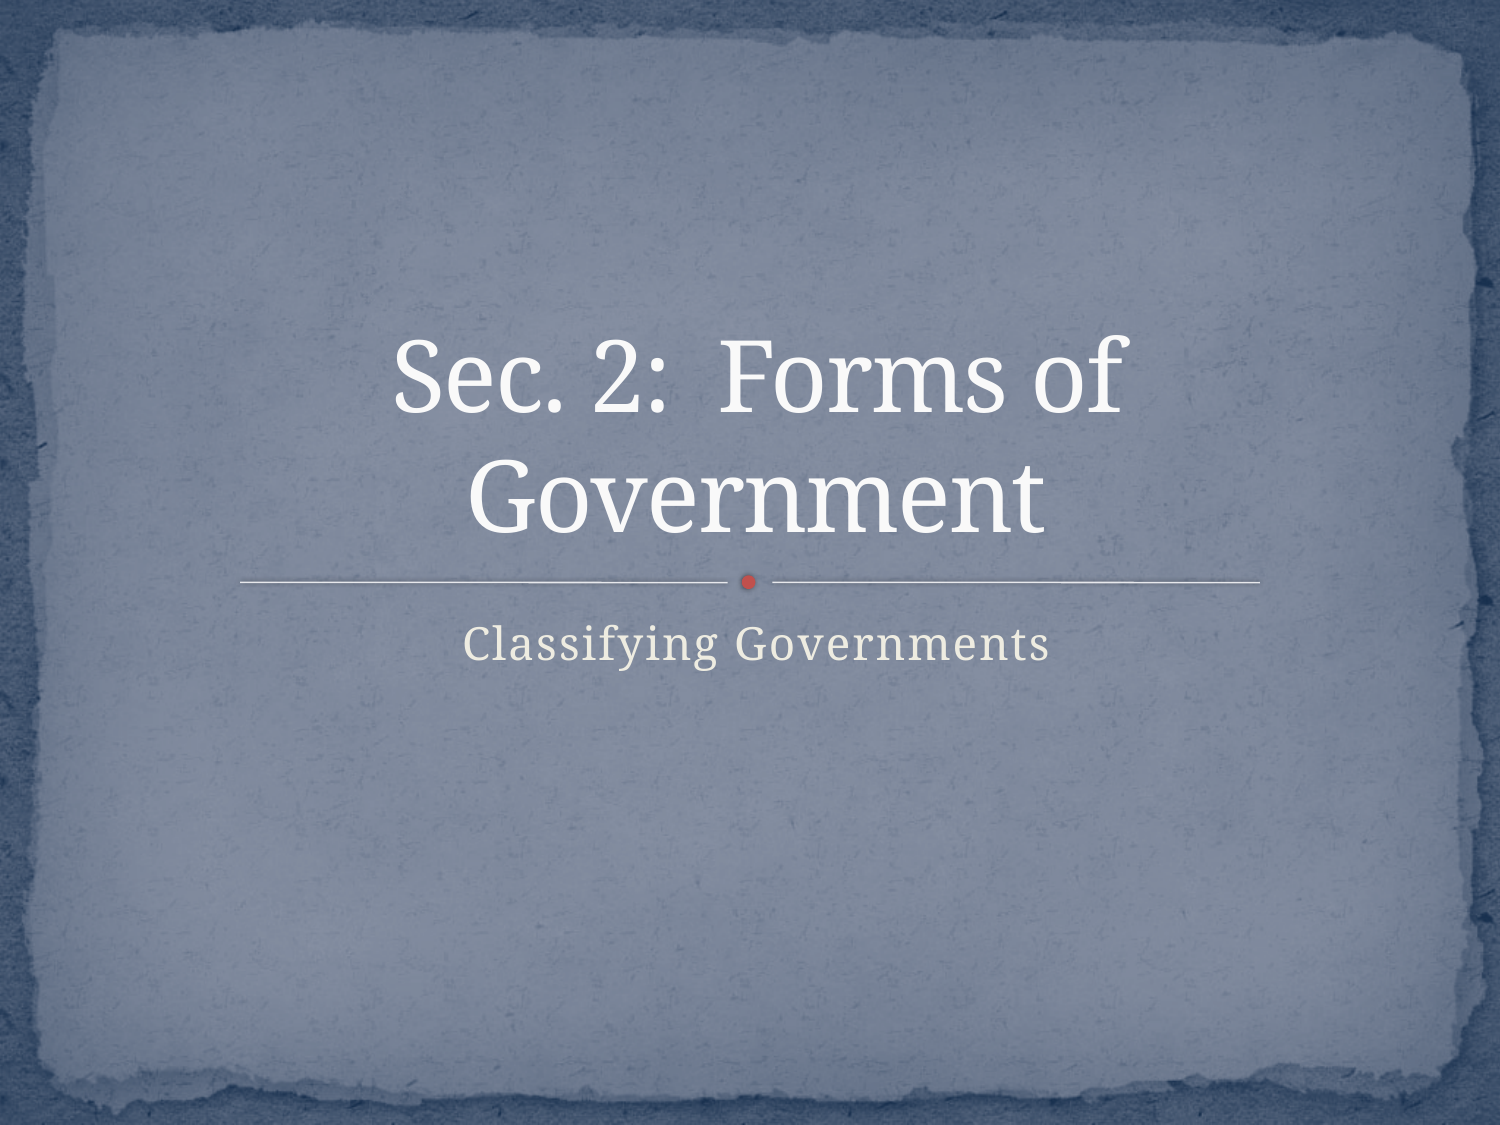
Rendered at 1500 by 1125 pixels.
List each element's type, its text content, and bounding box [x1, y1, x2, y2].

title Sec. 2: Forms of Government [74, 235, 1438, 561]
subtitle Classifying Governments [75, 606, 1438, 795]
